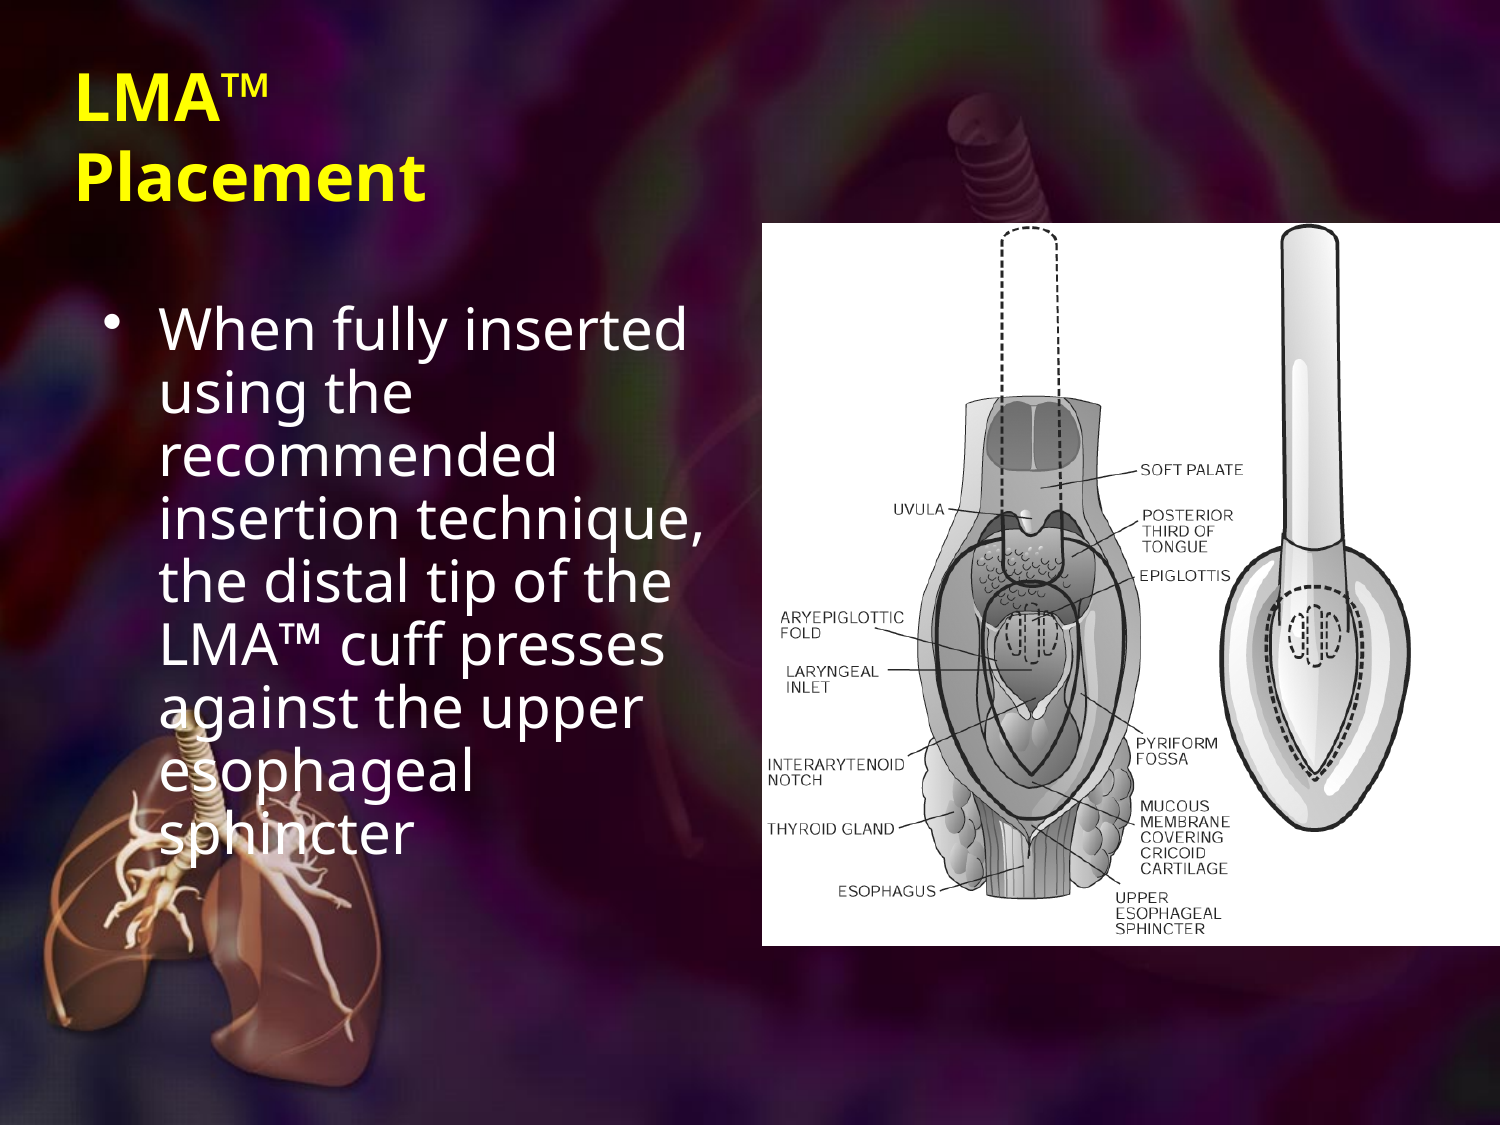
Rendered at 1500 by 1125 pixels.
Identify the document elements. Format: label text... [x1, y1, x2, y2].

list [762, 223, 1500, 946]
list When fully inserted using the recommended insertion technique, the distal tip of the LMA™ cuff presses against the upper esophageal sphincter [86, 292, 741, 941]
title LMA™ Placement [58, 93, 551, 223]
picture [0, 0, 1500, 1125]
